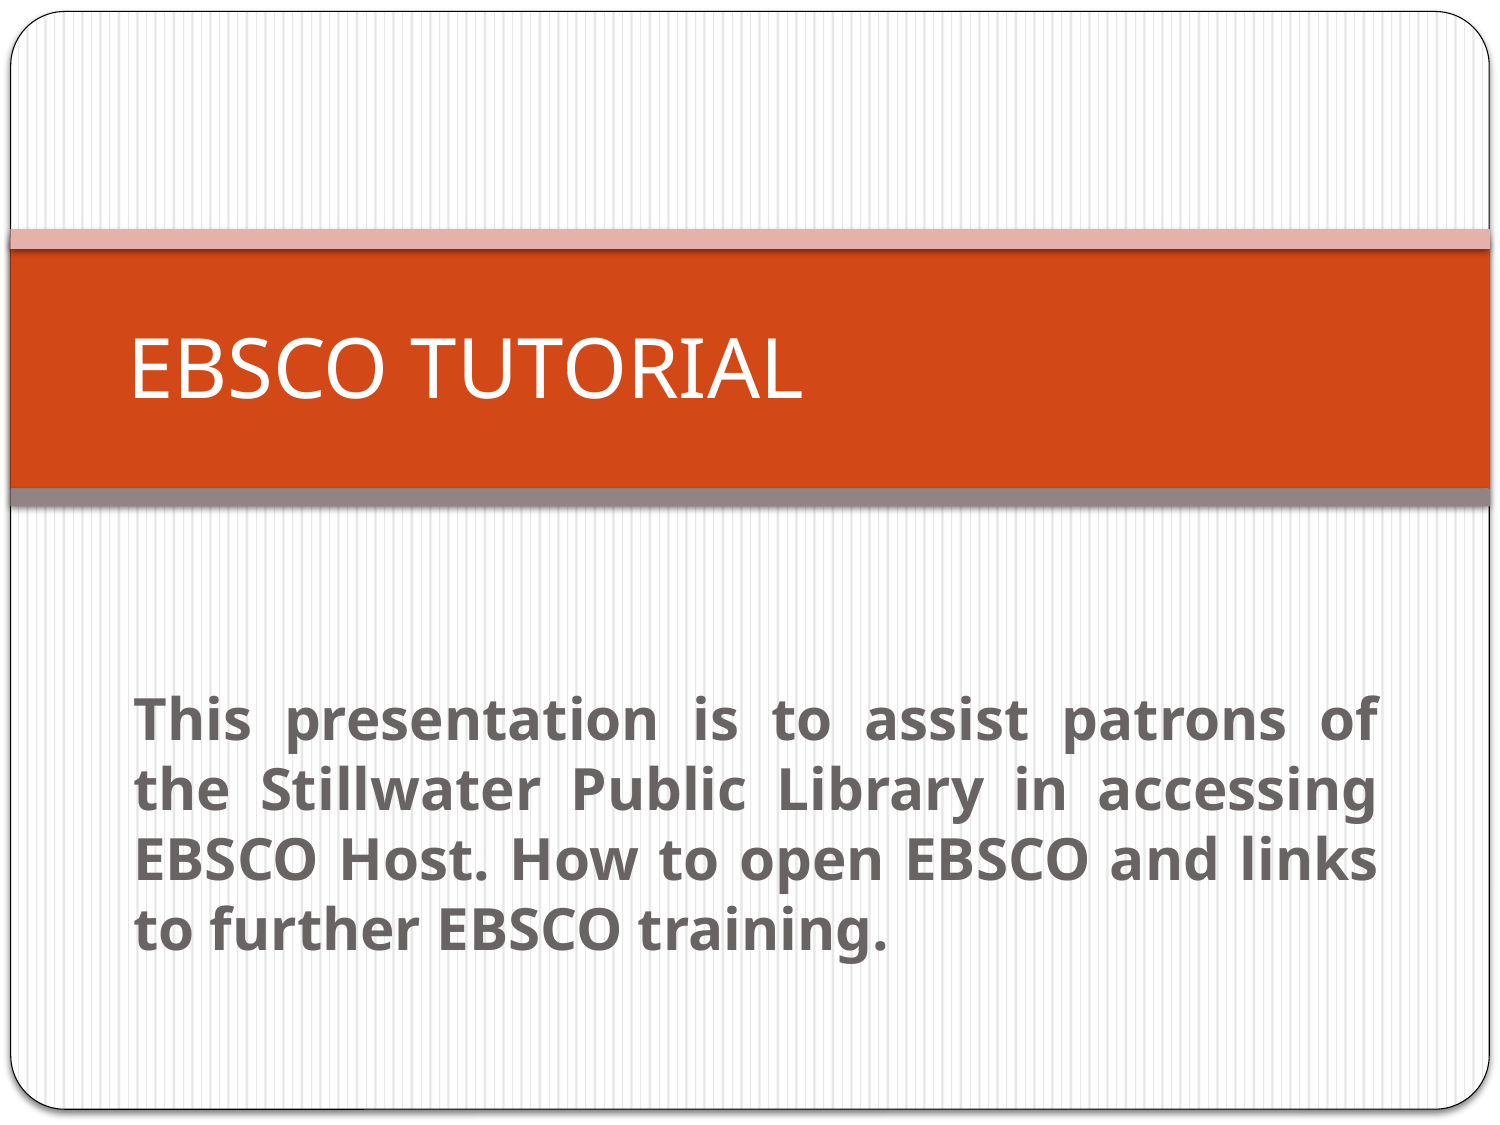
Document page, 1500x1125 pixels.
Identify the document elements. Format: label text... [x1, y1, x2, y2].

subtitle This presentation is to assist patrons of the Stillwater Public Library in accessing EBSCO Host. How to open EBSCO and links to further EBSCO training. [118, 675, 1394, 988]
title EBSCO TUTORIAL [112, 287, 1238, 450]
